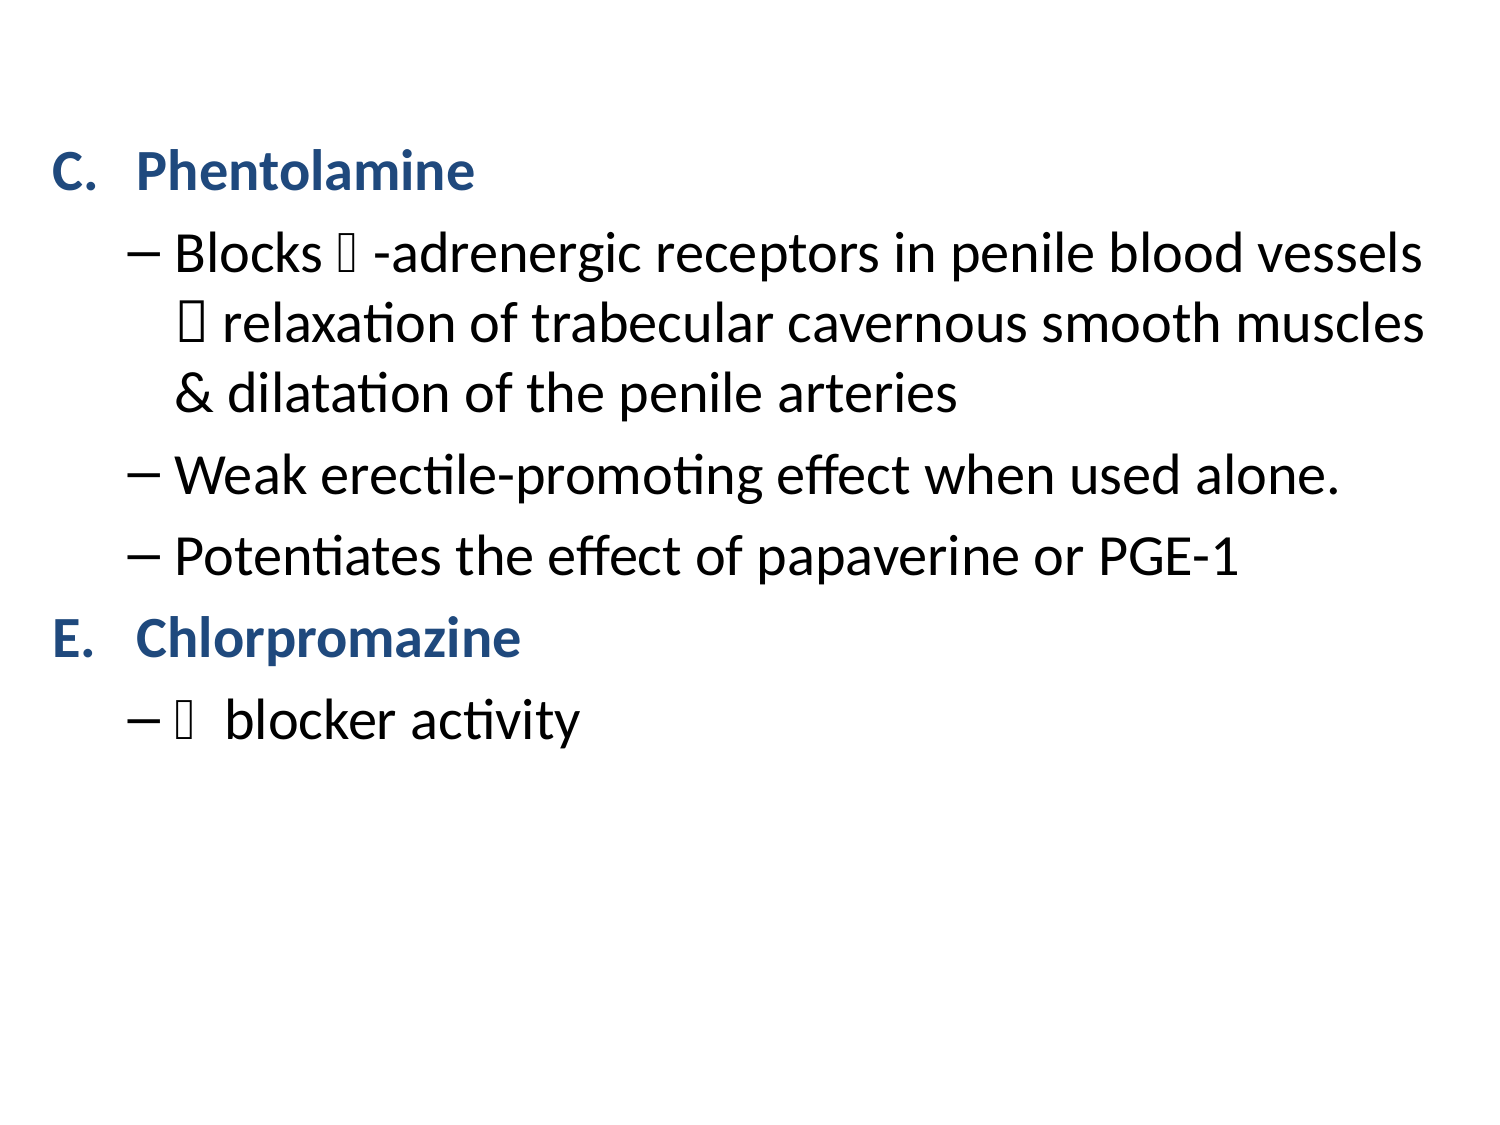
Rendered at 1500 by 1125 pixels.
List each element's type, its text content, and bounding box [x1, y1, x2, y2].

list Phentolamine Blocks -adrenergic receptors in penile blood vessels  relaxation of trabecular cavernous smooth muscles & dilatation of the penile arteries Weak erectile-promoting effect when used alone. Potentiates the effect of papaverine or PGE-1 Chlorpromazine  blocker activity [37, 125, 1475, 1005]
